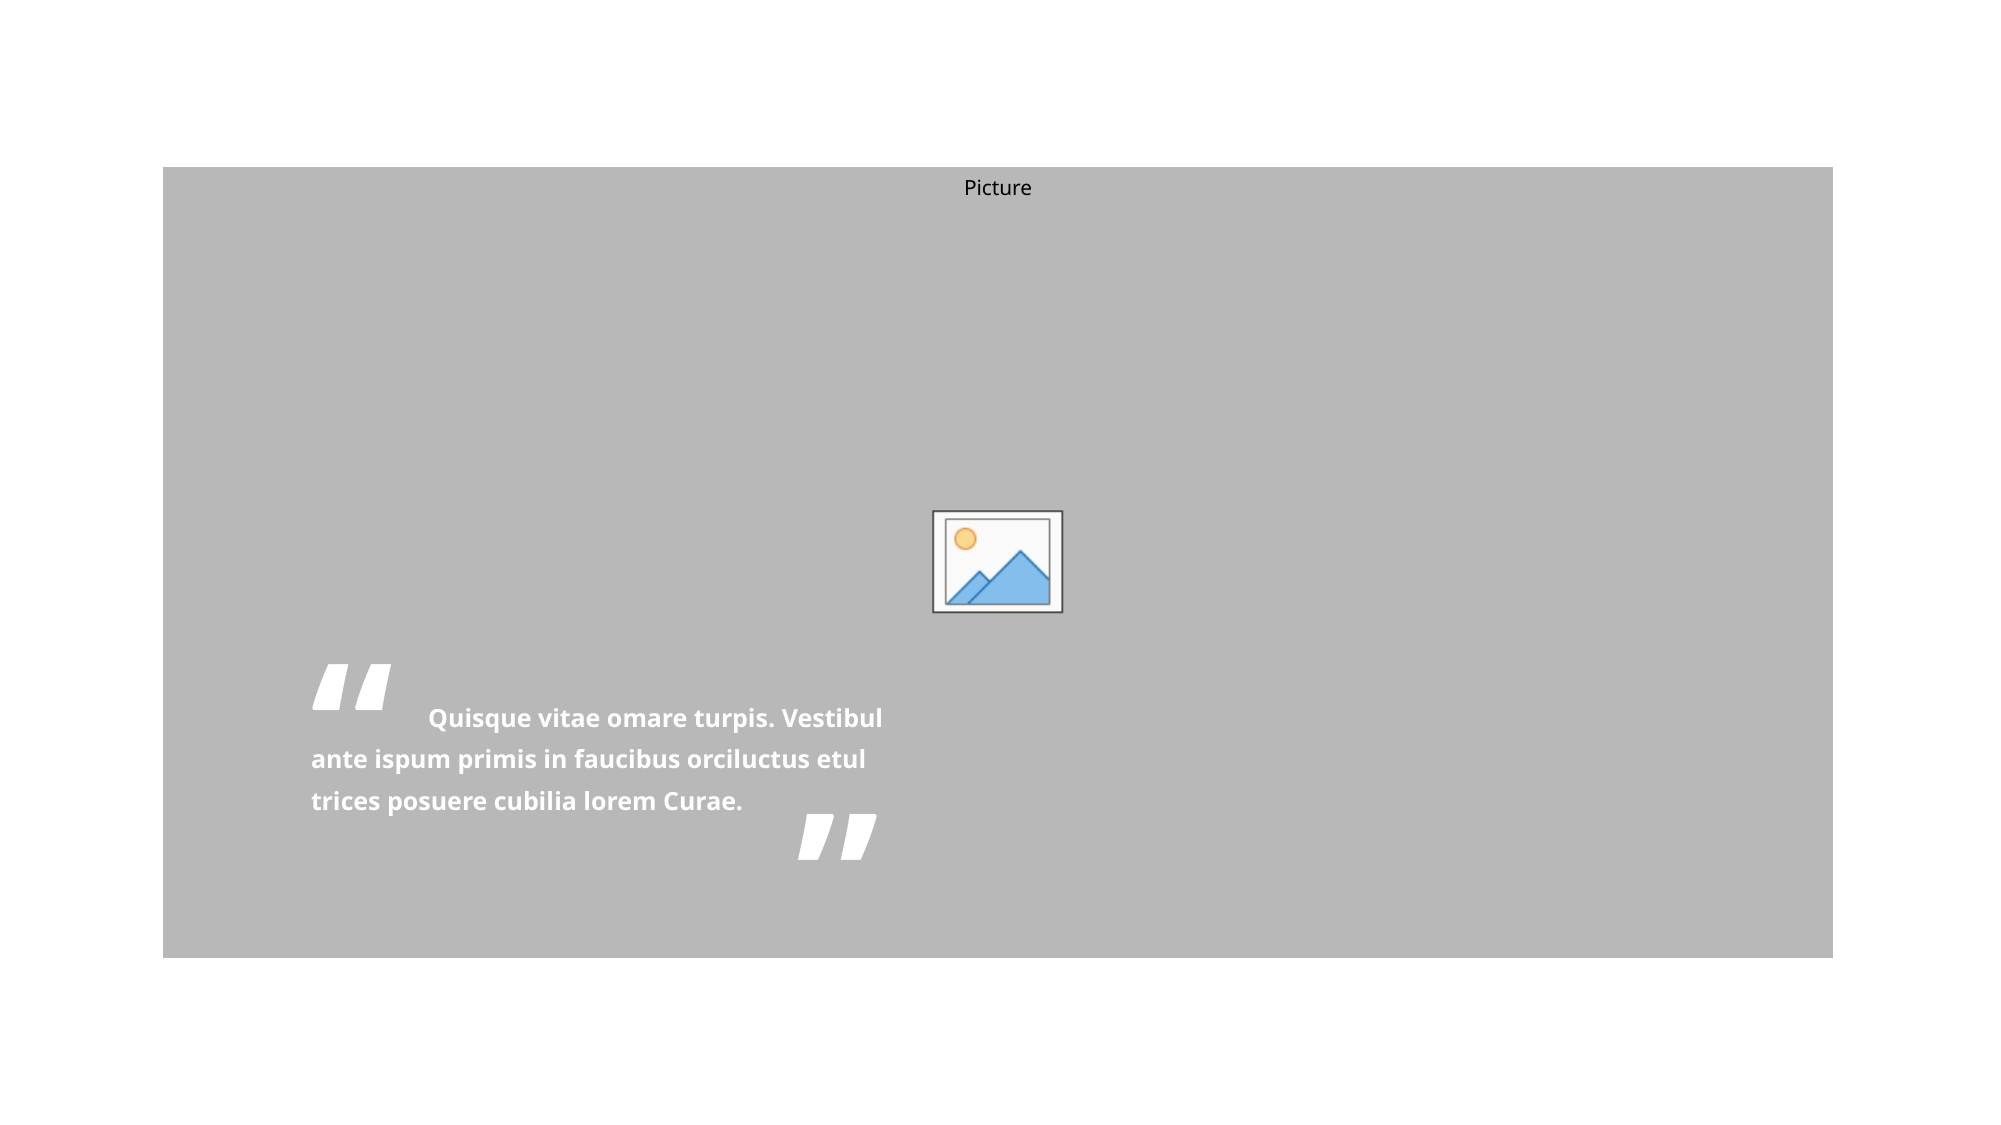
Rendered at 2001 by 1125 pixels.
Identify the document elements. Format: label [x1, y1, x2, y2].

picture [163, 166, 1833, 958]
text_box [0, 0, 2000, 1125]
